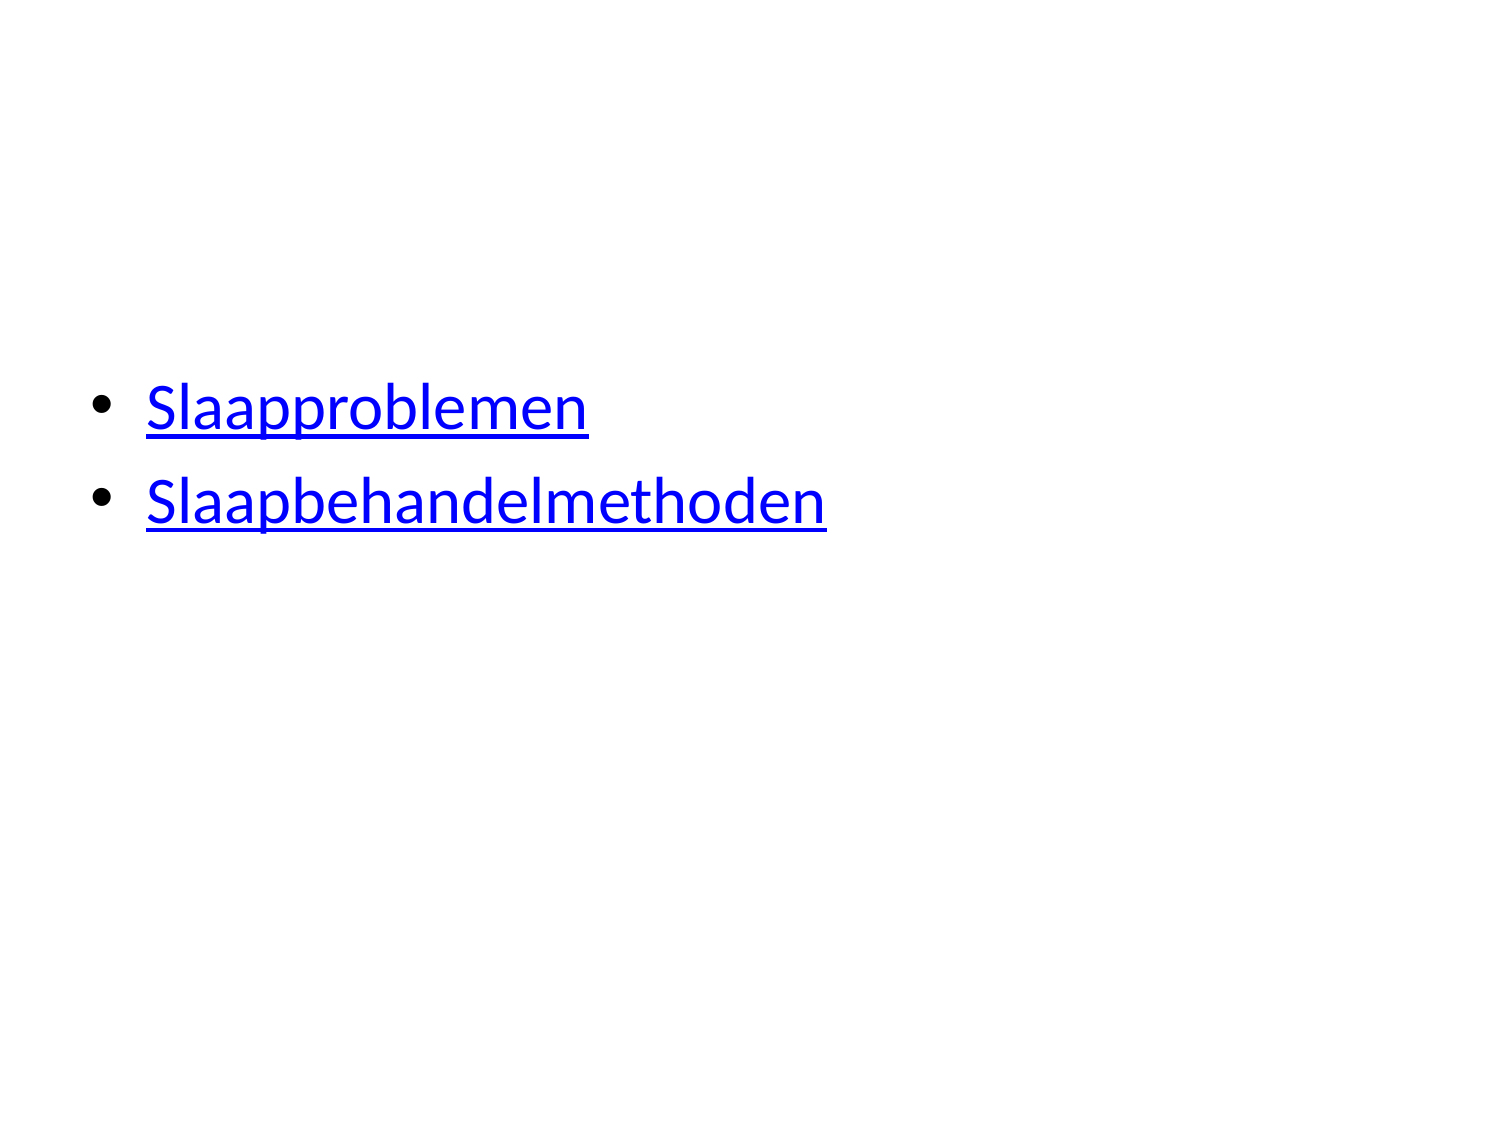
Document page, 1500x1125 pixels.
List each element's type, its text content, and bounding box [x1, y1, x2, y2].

list Slaapproblemen Slaapbehandelmethoden [75, 262, 1425, 1005]
